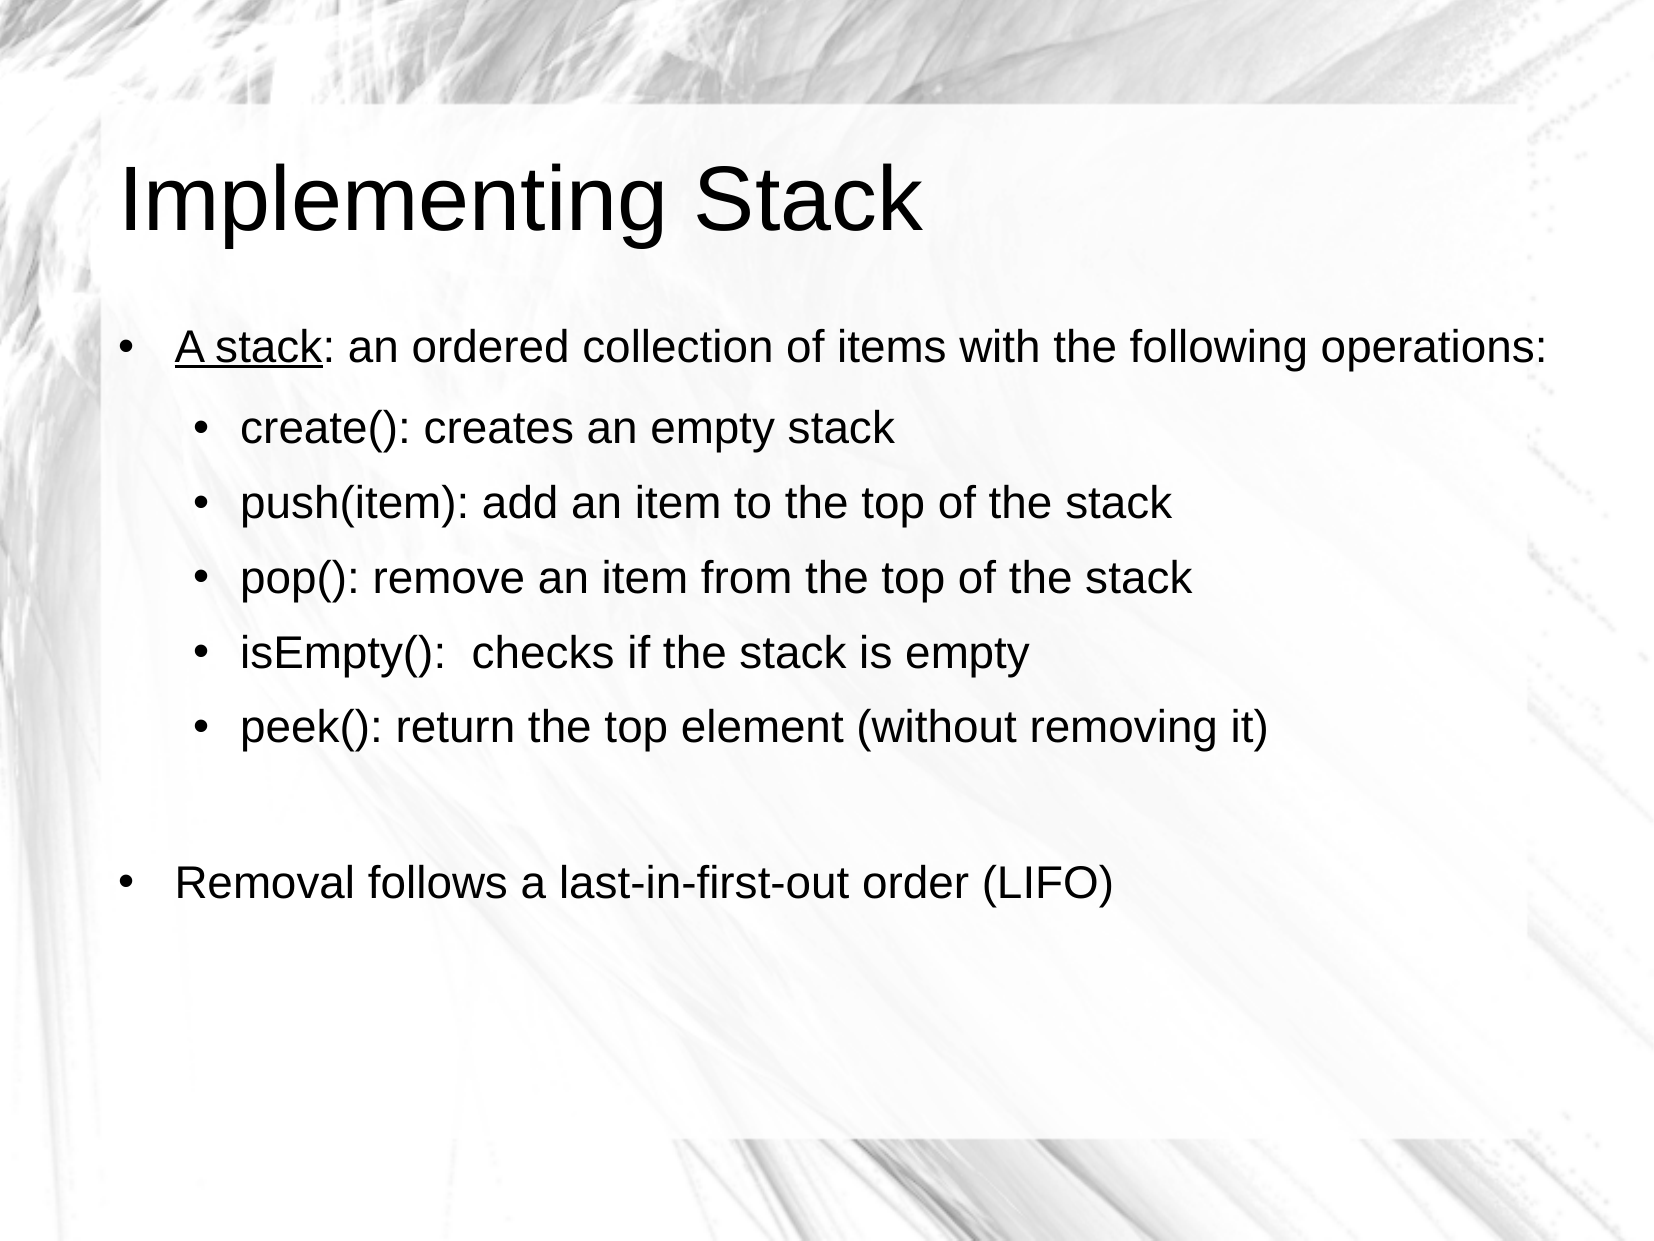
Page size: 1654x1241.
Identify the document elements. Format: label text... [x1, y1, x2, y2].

title Implementing Stack [118, 112, 1506, 281]
picture [0, 0, 1654, 1241]
list A stack: an ordered collection of items with the following operations: create(): creates an empty stack push(item): add an item to the top of the stack pop(): remove an item from the top of the stack isEmpty(): checks if the stack is empty peek(): return the top element (without removing it) Removal follows a last-in-first-out order (LIFO) [118, 319, 1571, 1109]
